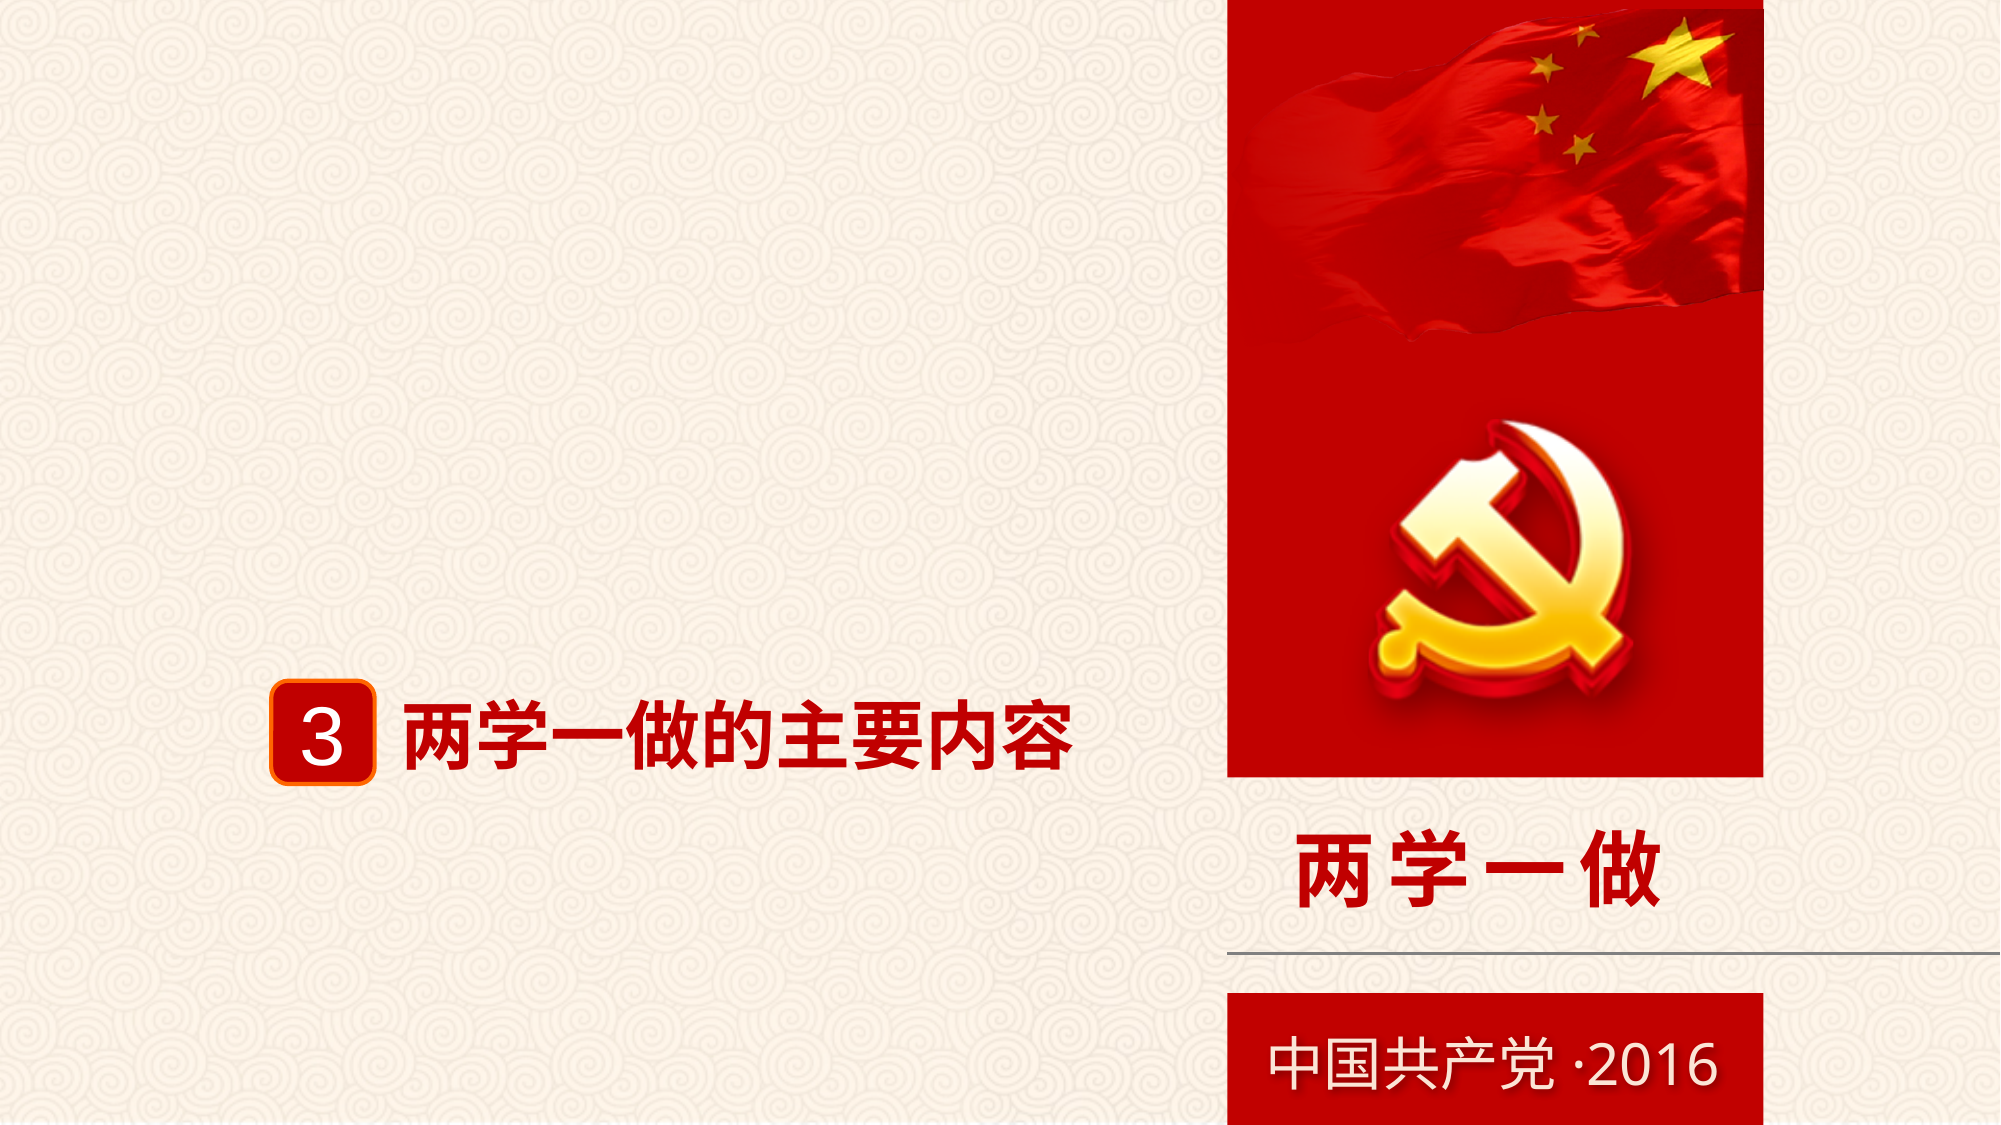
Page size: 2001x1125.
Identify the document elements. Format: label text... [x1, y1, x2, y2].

text_box 中国共产党·2016 [1210, 1020, 1735, 1105]
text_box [271, 680, 1095, 787]
picture [0, 0, 2001, 1125]
text_box [1226, 992, 1764, 1125]
text_box 两学一做 [1277, 809, 1678, 925]
text_box [1226, 0, 1764, 778]
picture [1288, 369, 1703, 755]
